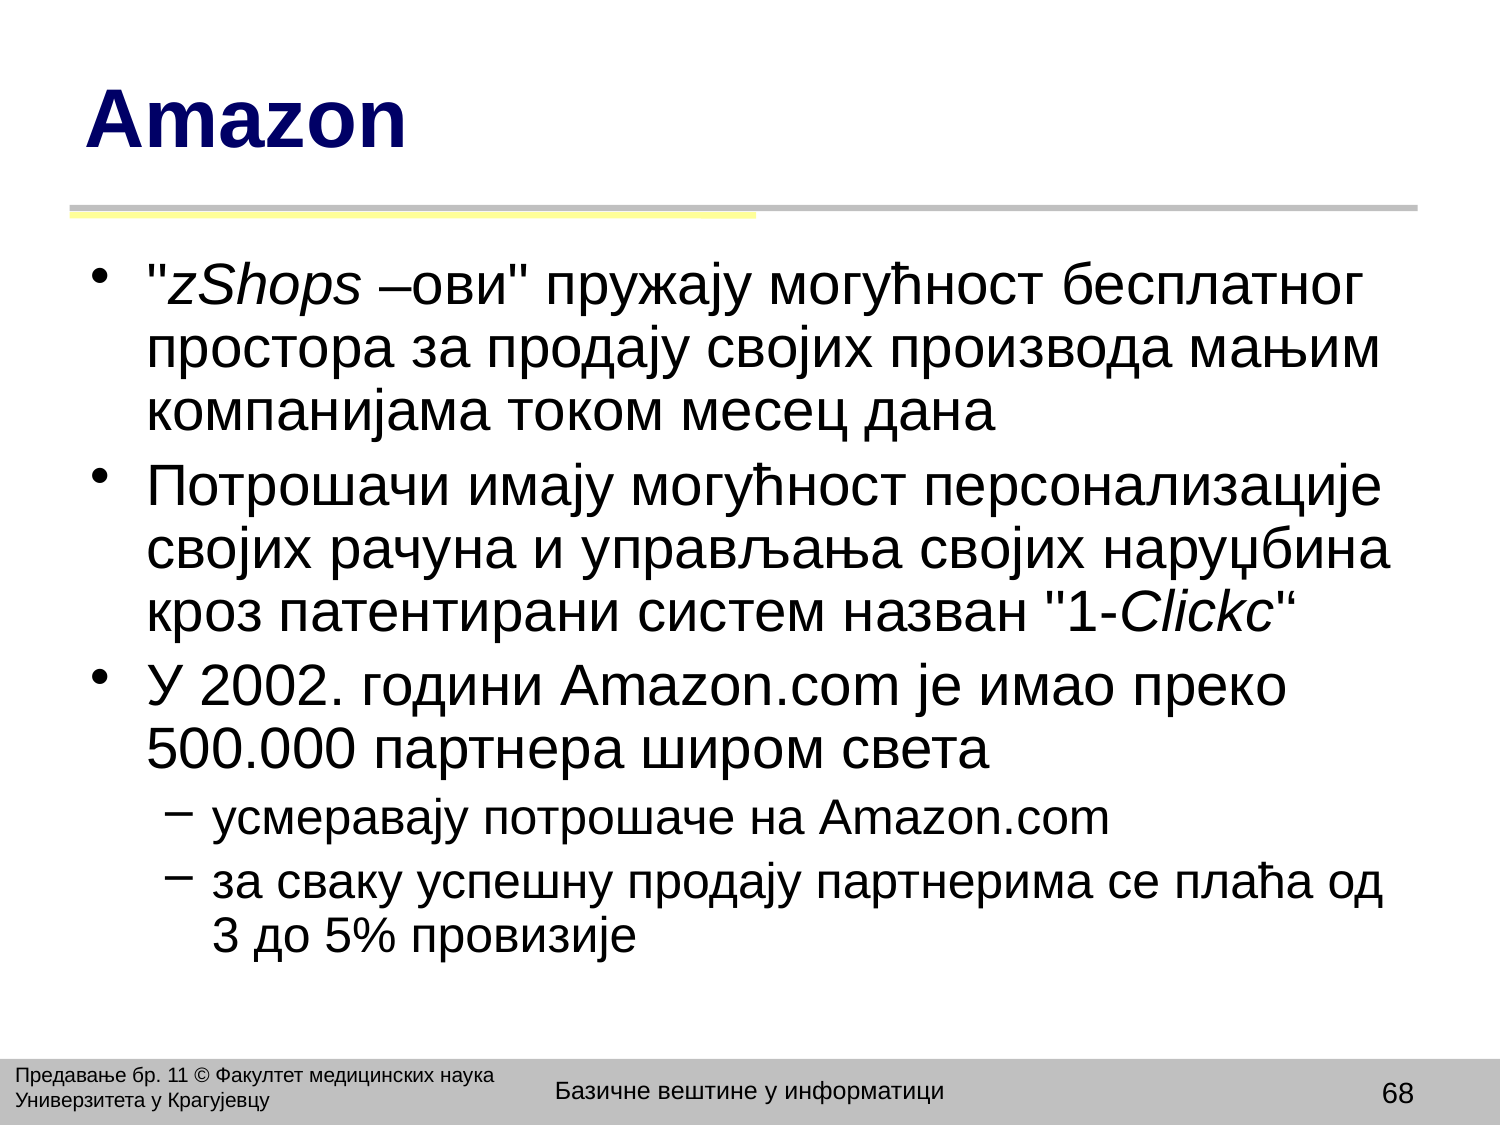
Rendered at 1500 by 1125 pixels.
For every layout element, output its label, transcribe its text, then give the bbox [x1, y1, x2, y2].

slide_number 68 [1079, 1066, 1430, 1125]
footer Базичне вештине у информатици [512, 1066, 988, 1125]
list ''zShops –ови'' пружају могућност бесплатног простора за продају својих производа мањим компанијама током месец дана Потрошачи имају могућност персонализације својих рачуна и управљања својих наруџбина кроз патентирани систем назван ''1-Clickc'‘ У 2002. години Amazon.com је имао преко 500.000 партнера широм света усмеравају потрошаче на Amazon.com за сваку успешну продају партнерима се плаћа од 3 до 5% провизије [74, 246, 1426, 1023]
slide_number Предавање бр. 11 © Факултет медицинских наука Универзитета у Крагујевцу [0, 1053, 621, 1108]
title Amazon [69, 19, 1426, 208]
